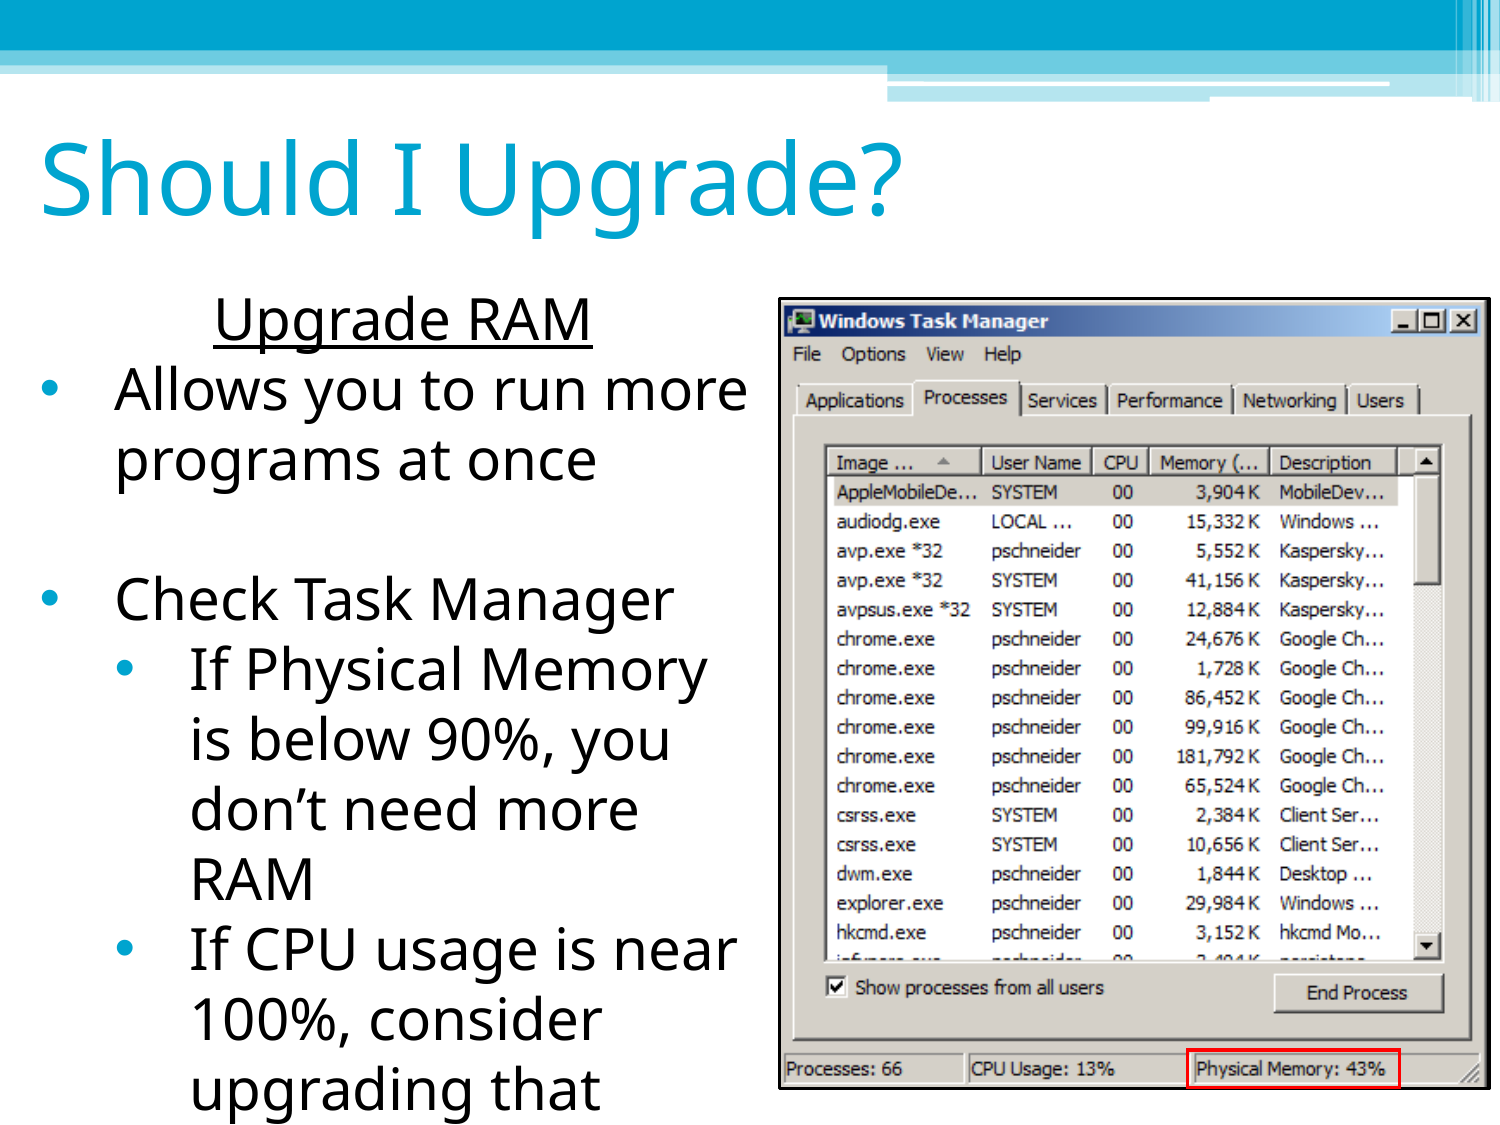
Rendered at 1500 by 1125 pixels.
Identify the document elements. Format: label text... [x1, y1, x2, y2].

title Should I Upgrade? [24, 87, 1500, 263]
picture [781, 299, 1488, 1088]
text_box Upgrade RAM Allows you to run more programs at once Check Task Manager If Physical Memory is below 90%, you don’t need more RAM If CPU usage is near 100%, consider upgrading that instead [24, 274, 782, 1125]
